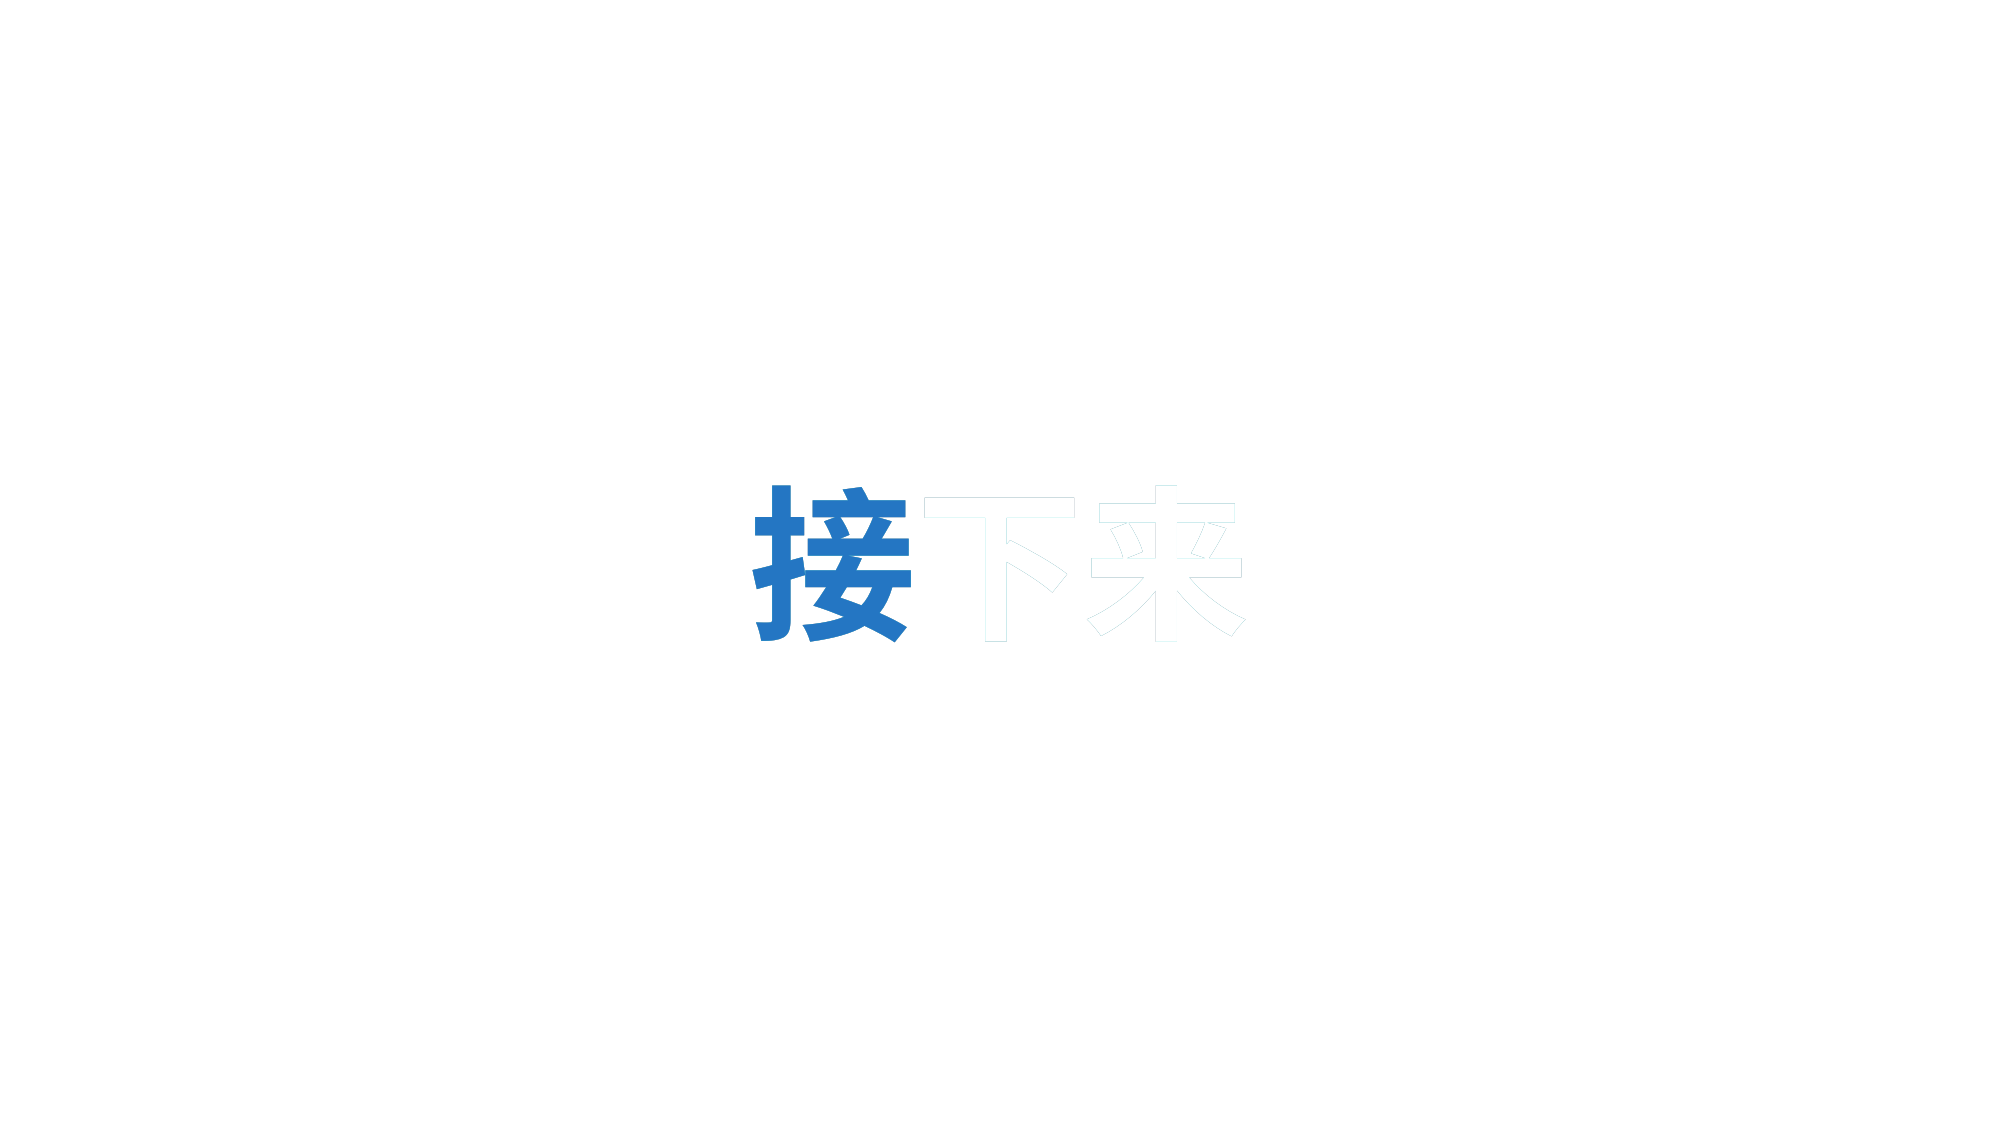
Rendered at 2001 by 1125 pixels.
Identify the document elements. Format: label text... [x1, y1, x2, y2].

text_box 接下来 [595, 453, 1405, 669]
